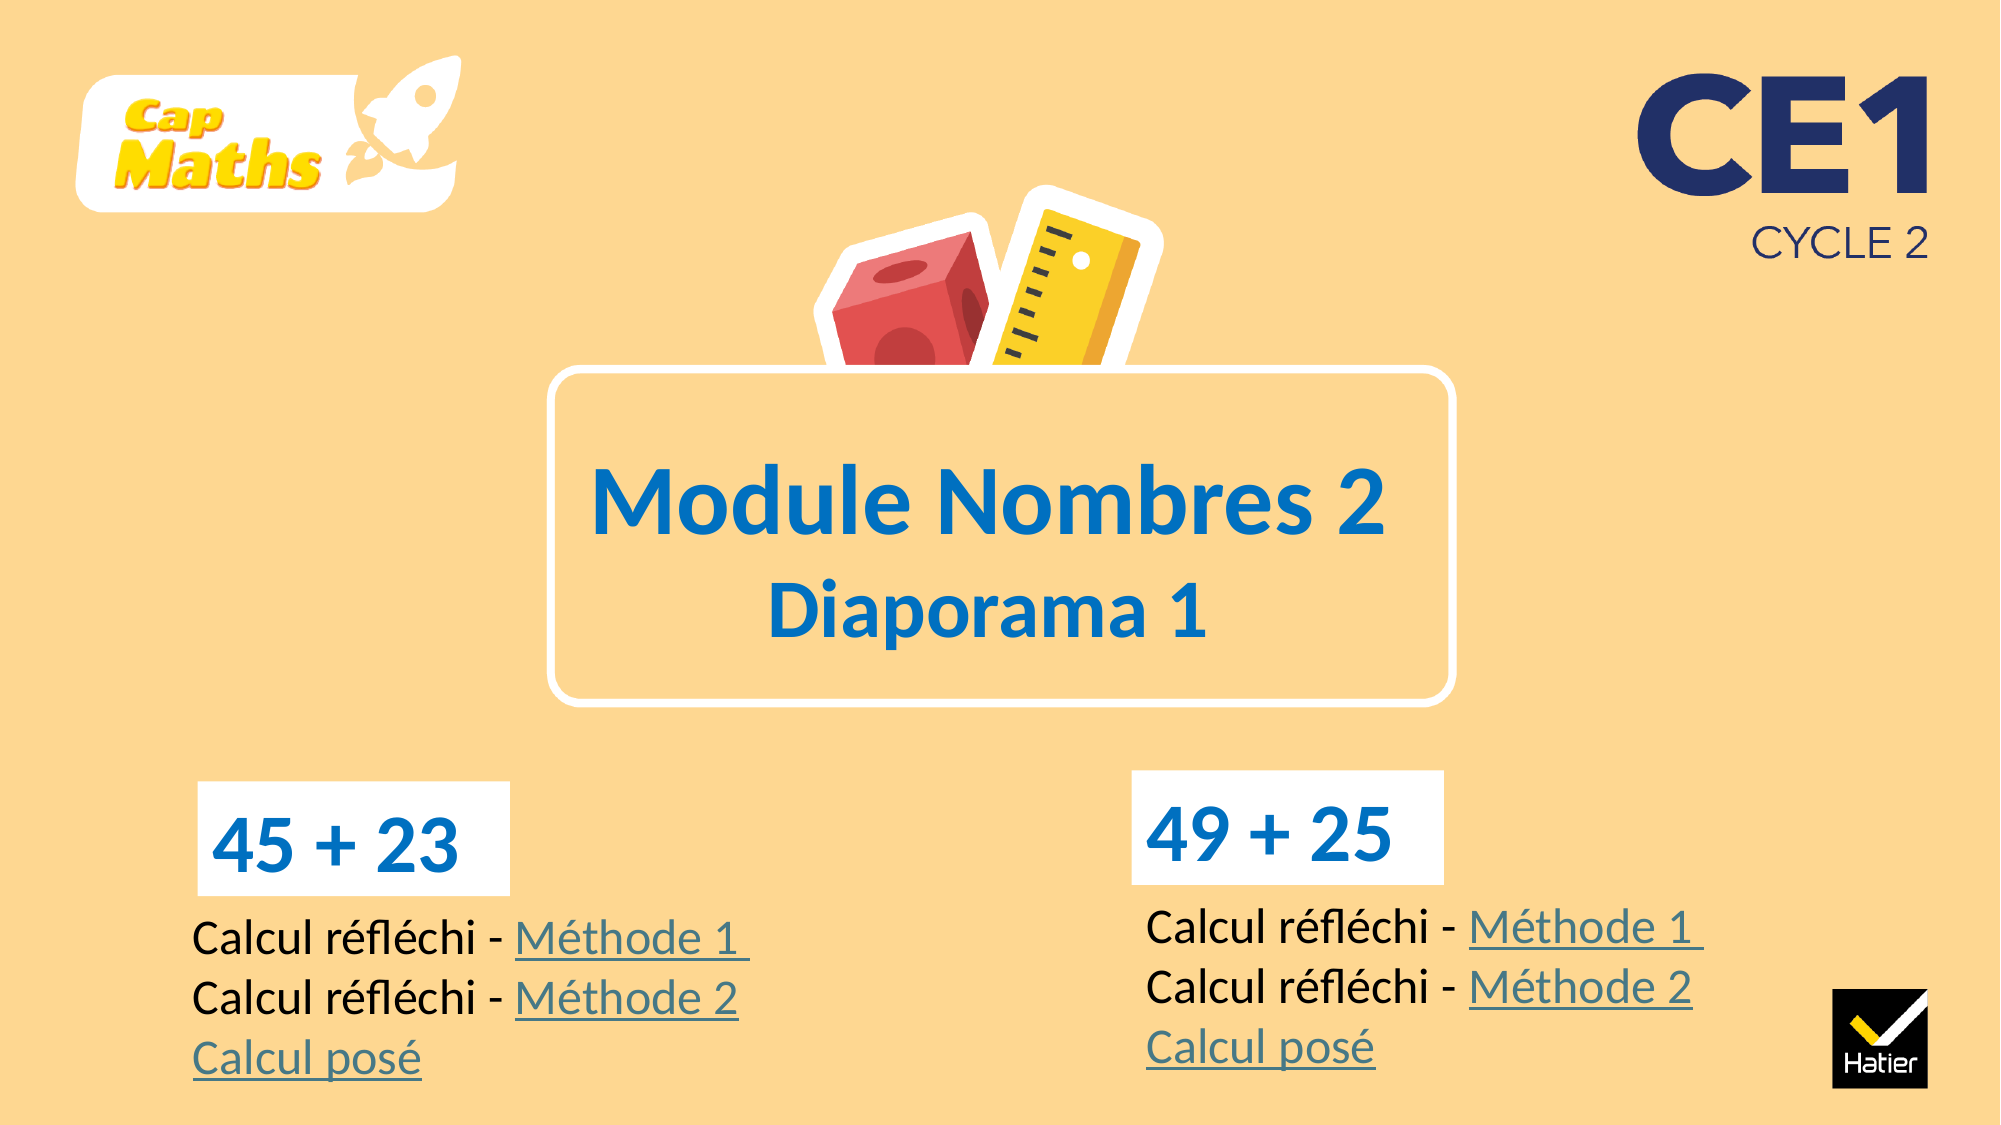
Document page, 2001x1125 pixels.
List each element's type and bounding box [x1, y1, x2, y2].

list [0, 0, 2000, 1125]
